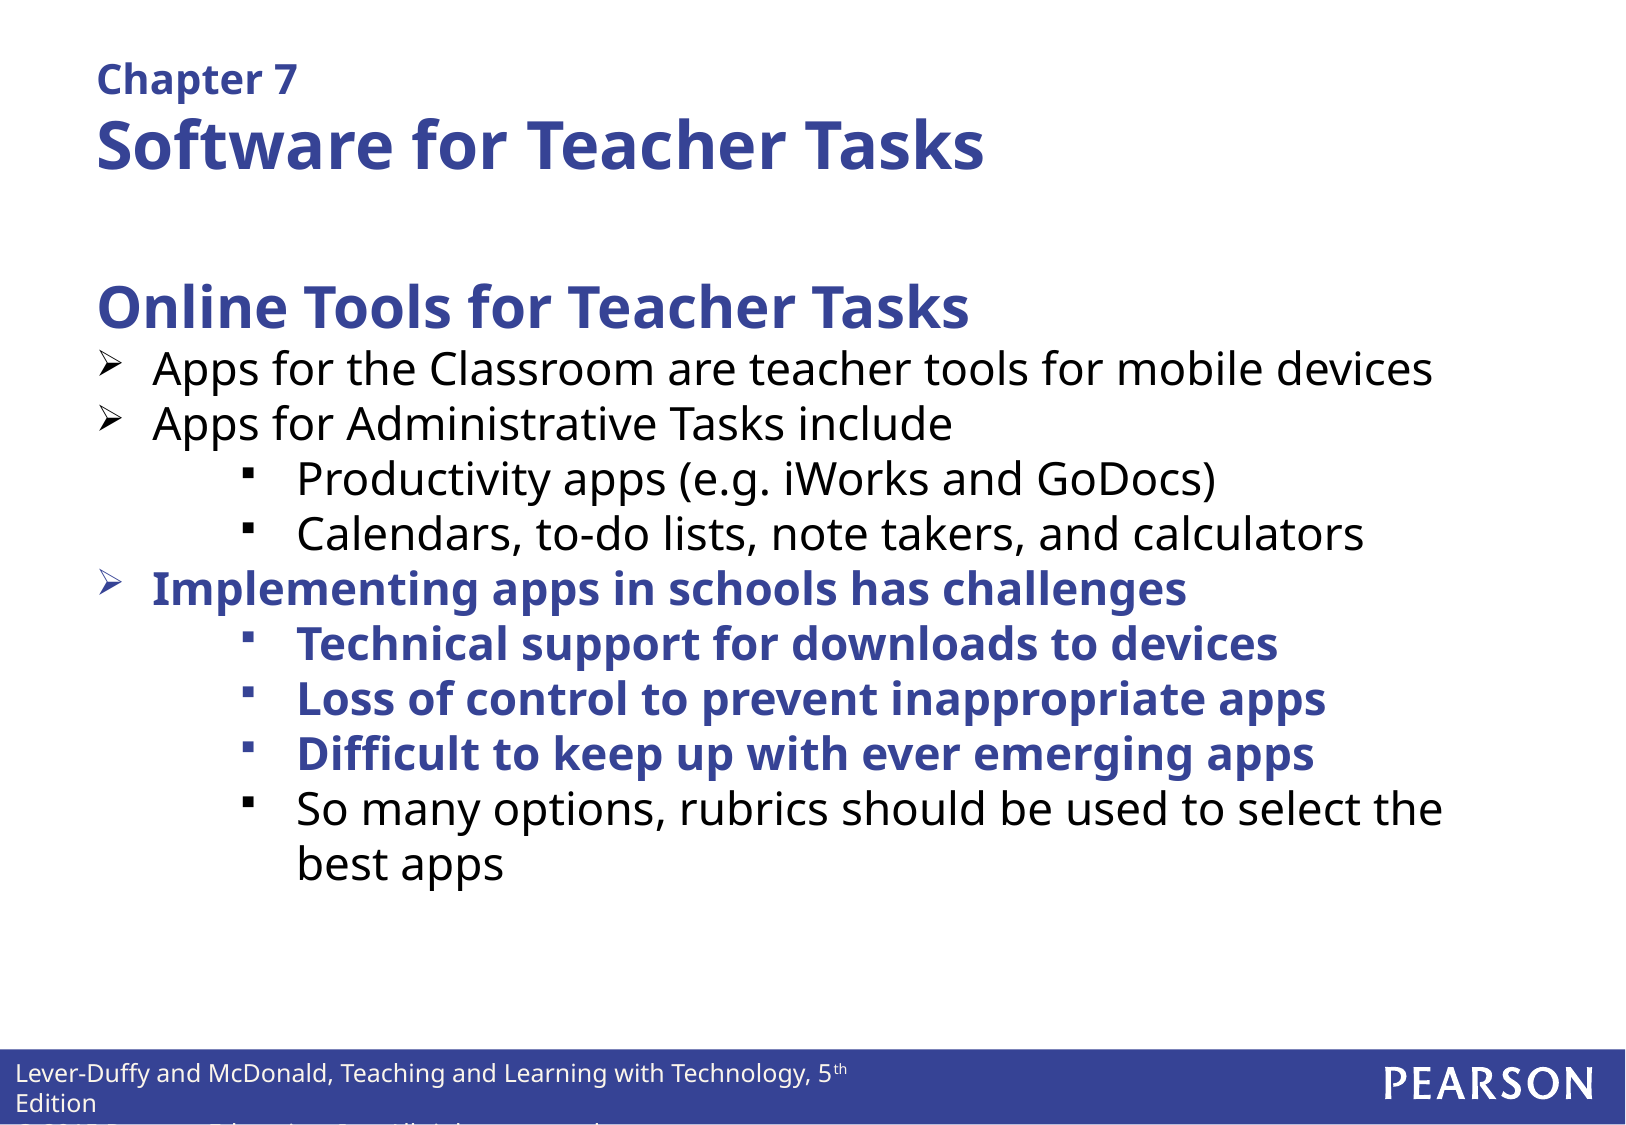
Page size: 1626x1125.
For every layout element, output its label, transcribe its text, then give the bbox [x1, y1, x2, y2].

title Chapter 7 Software for Teacher Tasks [81, 45, 1544, 233]
list Online Tools for Teacher Tasks Apps for the Classroom are teacher tools for mobile devices Apps for Administrative Tasks include Productivity apps (e.g. iWorks and GoDocs) Calendars, to-do lists, note takers, and calculators Implementing apps in schools has challenges Technical support for downloads to devices Loss of control to prevent inappropriate apps Difficult to keep up with ever emerging apps So many options, rubrics should be used to select the best apps [81, 262, 1544, 1005]
